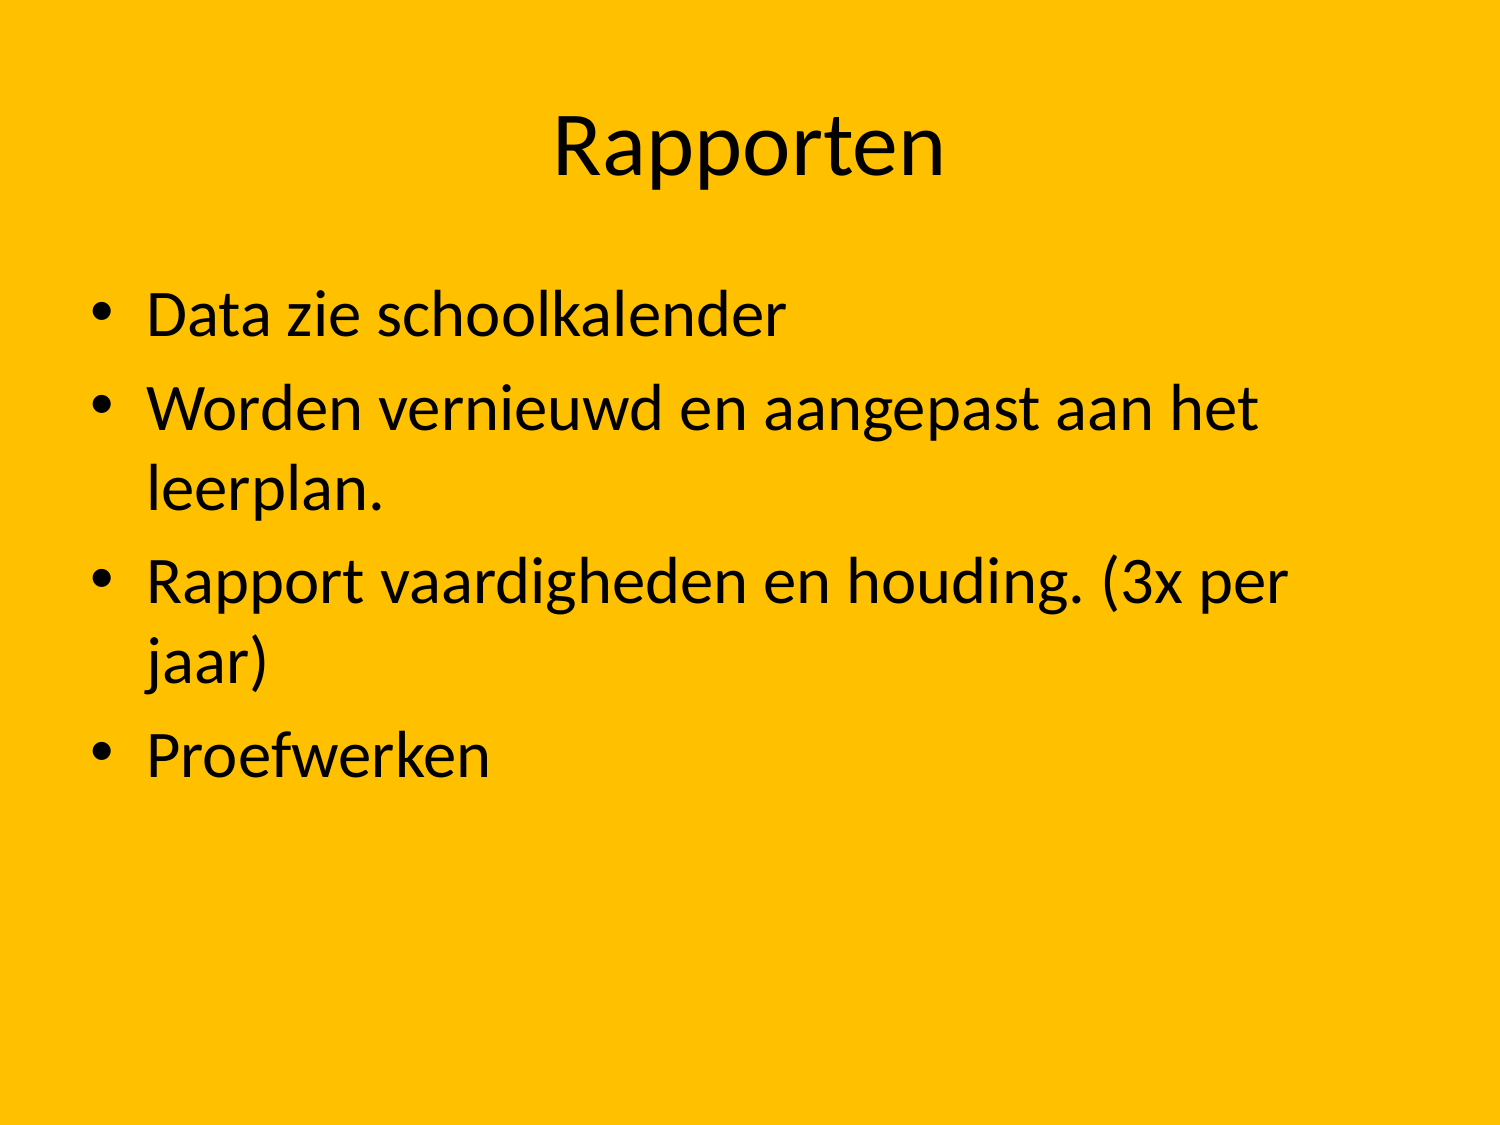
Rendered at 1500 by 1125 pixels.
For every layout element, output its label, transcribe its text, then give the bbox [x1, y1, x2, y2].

title Rapporten [75, 45, 1425, 233]
list Data zie schoolkalender Worden vernieuwd en aangepast aan het leerplan. Rapport vaardigheden en houding. (3x per jaar) Proefwerken [75, 262, 1425, 1005]
